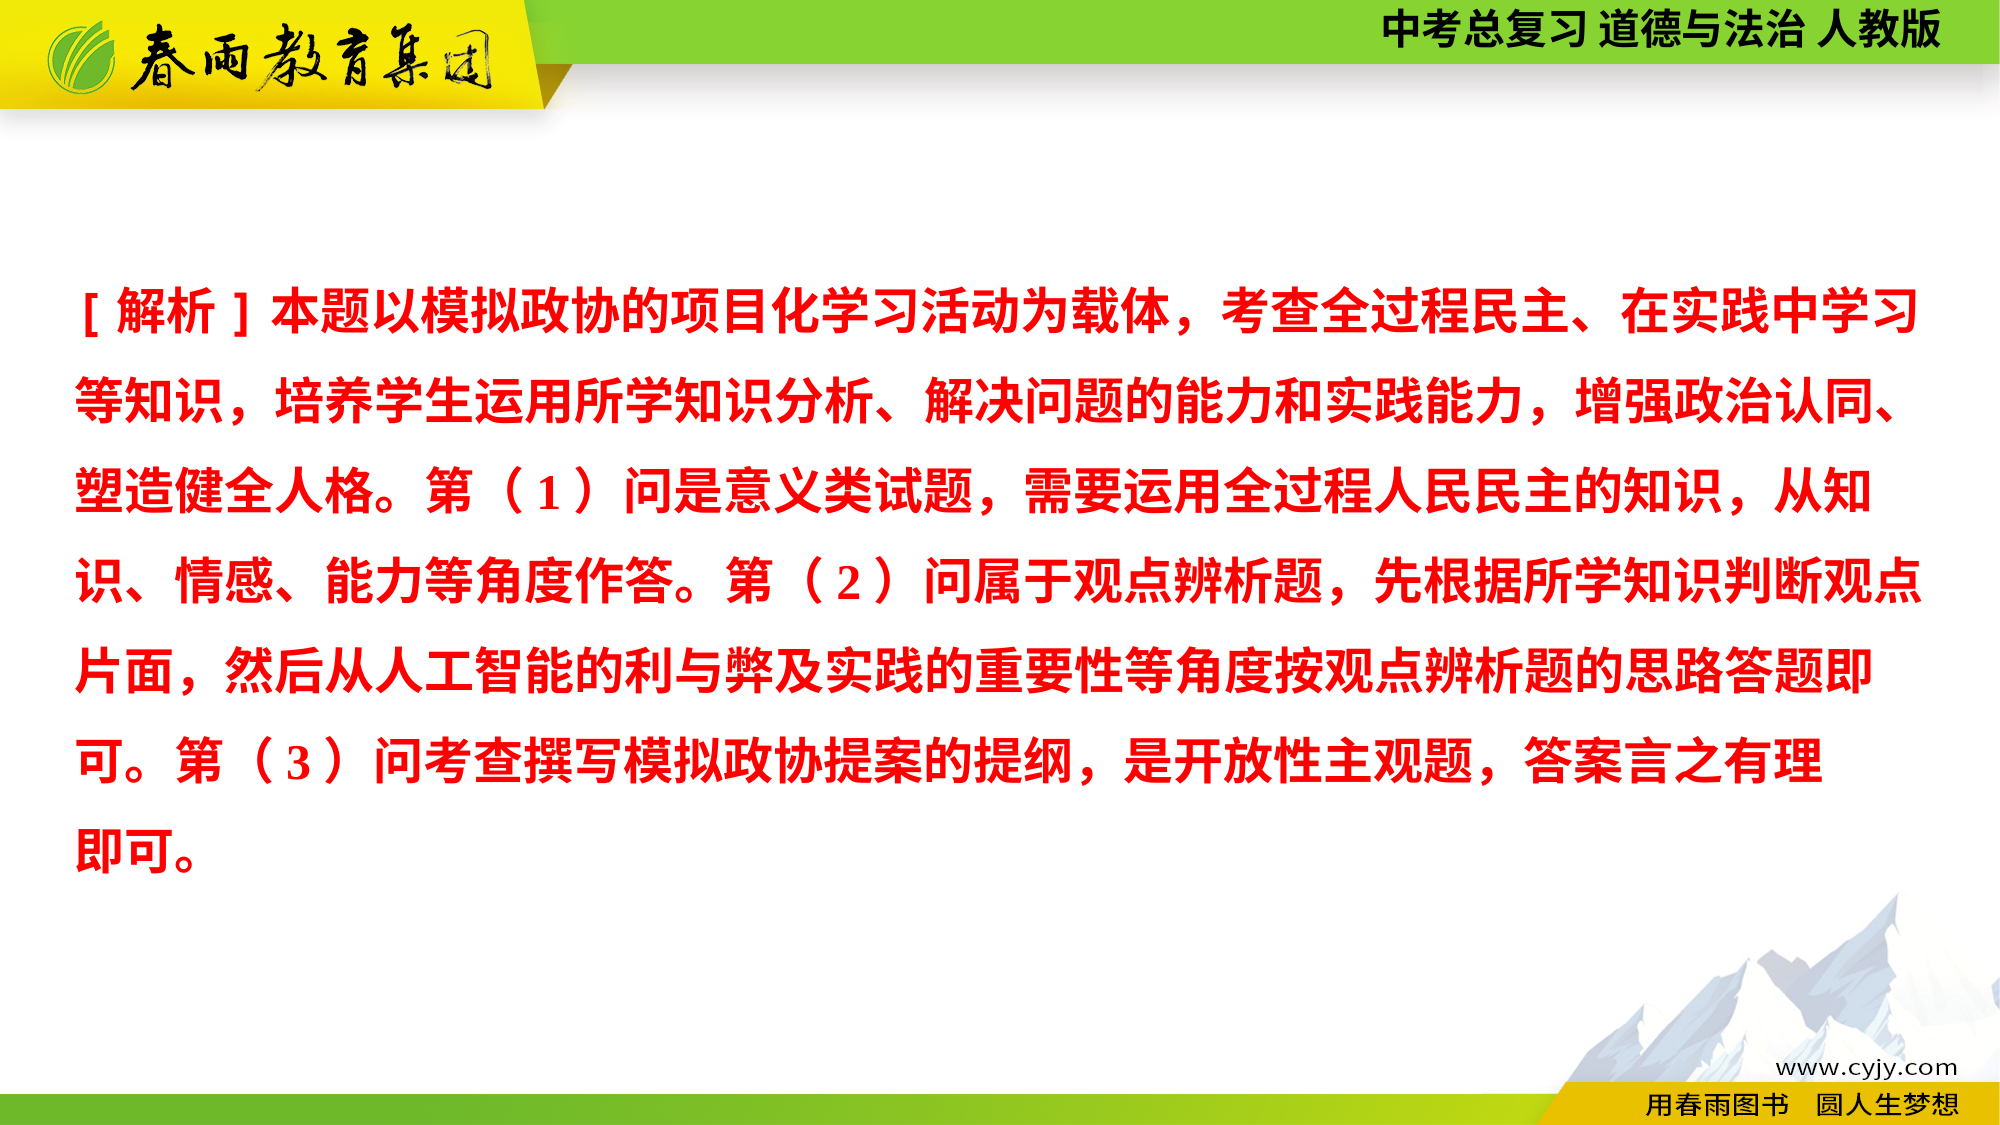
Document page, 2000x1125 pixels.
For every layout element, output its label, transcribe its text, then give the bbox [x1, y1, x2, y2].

list [解析]本题以模拟政协的项目化学习活动为载体，考查全过程民主、在实践中学习等知识，培养学生运用所学知识分析、解决问题的能力和实践能力，增强政治认同、塑造健全人格。第（1）问是意义类试题，需要运用全过程人民民主的知识，从知识、情感、能力等角度作答。第（2）问属于观点辨析题，先根据所学知识判断观点片面，然后从人工智能的利与弊及实践的重要性等角度按观点辨析题的思路答题即可。第（3）问考查撰写模拟政协提案的提纲，是开放性主观题，答案言之有理 即可。 [59, 241, 1944, 882]
picture [0, 0, 2000, 1125]
